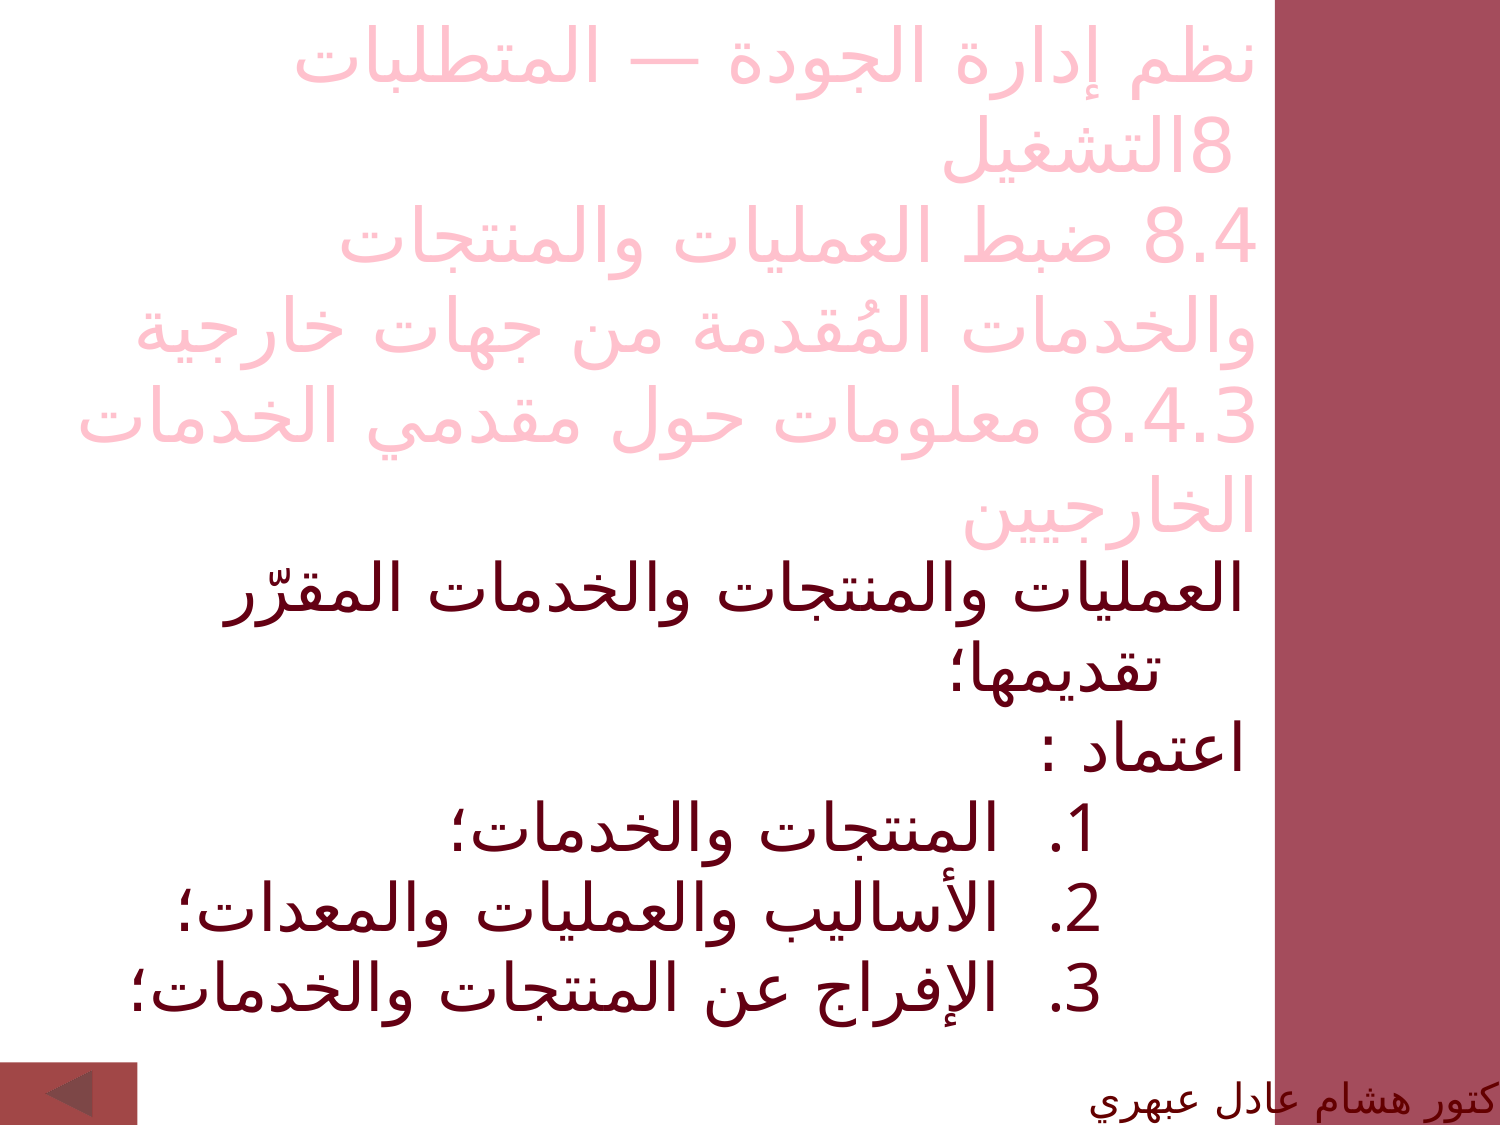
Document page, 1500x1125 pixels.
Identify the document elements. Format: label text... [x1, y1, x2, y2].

text_box [0, 1060, 140, 1125]
text_box [1273, 0, 1500, 1064]
text_box العمليات والمنتجات والخدمات المقرّر تقديمها؛ اعتماد : المنتجات والخدمات؛ الأساليب والعمليات والمعدات؛ الإفراج عن المنتجات والخدمات؛ [12, 537, 1263, 1032]
text_box الدكتور هشام عادل عبهري [1073, 1064, 1500, 1125]
text_box نظم إدارة الجودة — المتطلبات 8التشغيل 8.4 ضبط العمليات والمنتجات والخدمات المُقدمة من جهات خارجية 8.4.3 معلومات حول مقدمي الخدمات الخارجيين [0, 0, 1275, 555]
